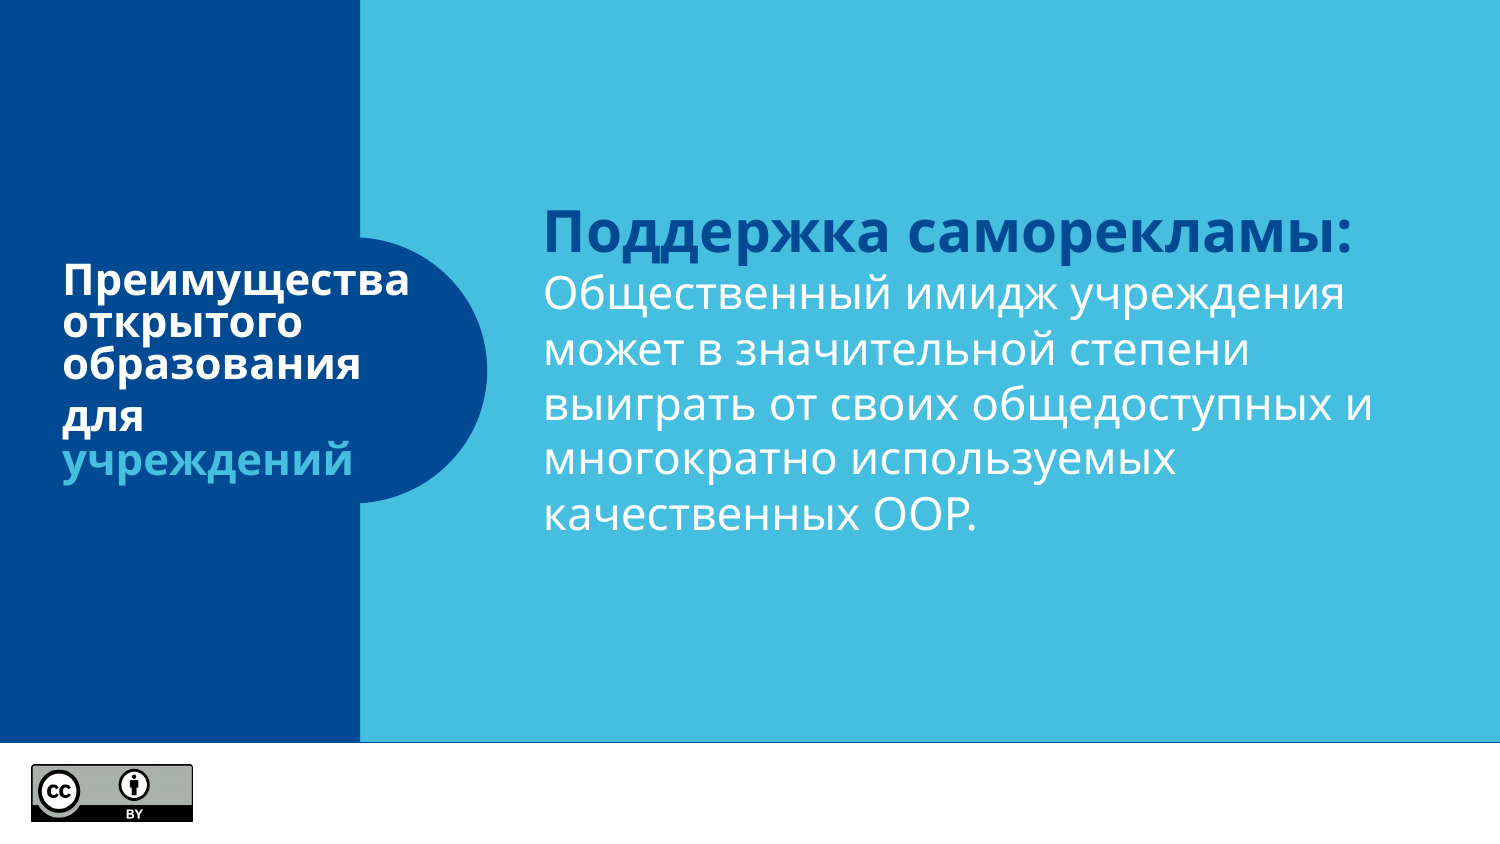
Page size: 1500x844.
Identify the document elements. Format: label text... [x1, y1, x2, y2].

text_box [0, 0, 361, 742]
text_box [304, 237, 401, 246]
text_box Поддержка саморекламы: Общественный имидж учреждения может в значительной степени выиграть от своих общедоступных и многократно используемых качественных ООР. [527, 179, 1397, 587]
text_box [462, 292, 488, 448]
text_box [0, 750, 1500, 844]
picture [31, 764, 193, 822]
text_box Преимущества открытого образования для учреждений [47, 246, 462, 553]
